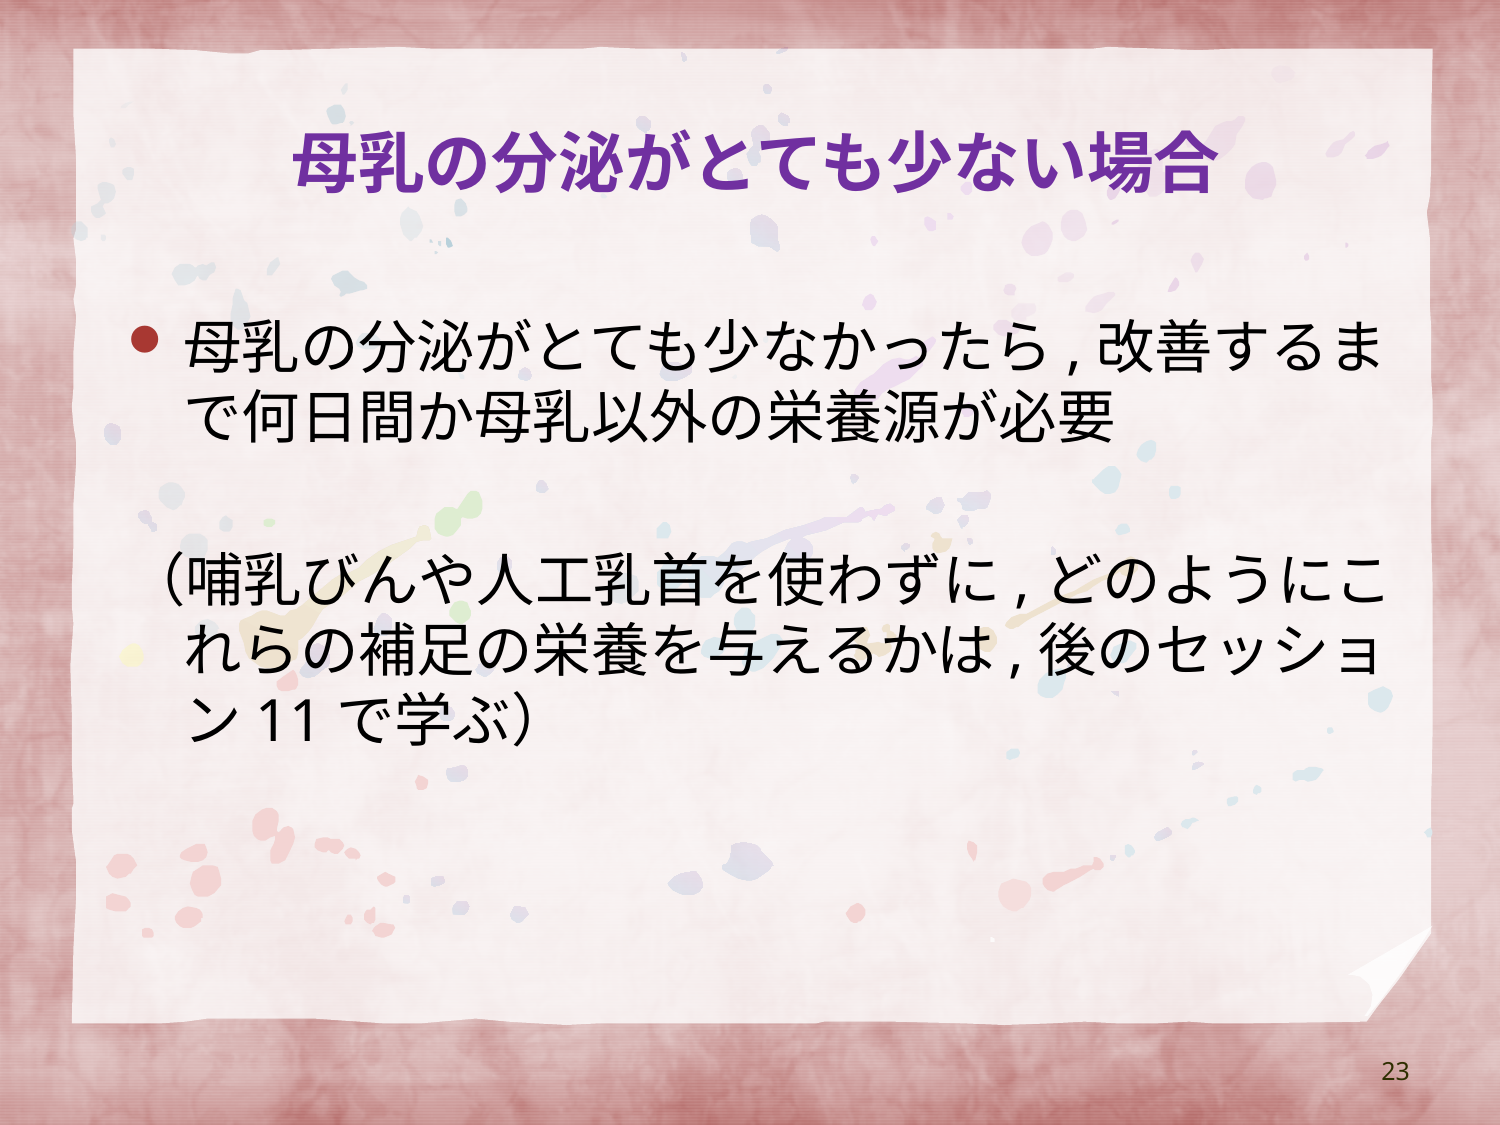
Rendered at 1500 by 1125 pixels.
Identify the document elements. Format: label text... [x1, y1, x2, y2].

title 母乳の分泌がとても少ない場合 [76, 101, 1436, 220]
slide_number 23 [1074, 1042, 1425, 1103]
list 母乳の分泌がとても少なかったら,改善するまで何日間か母乳以外の栄養源が必要 （哺乳びんや人工乳首を使わずに,どのようにこれらの補足の栄養を与えるかは,後のセッション11で学ぶ） [111, 302, 1424, 1010]
